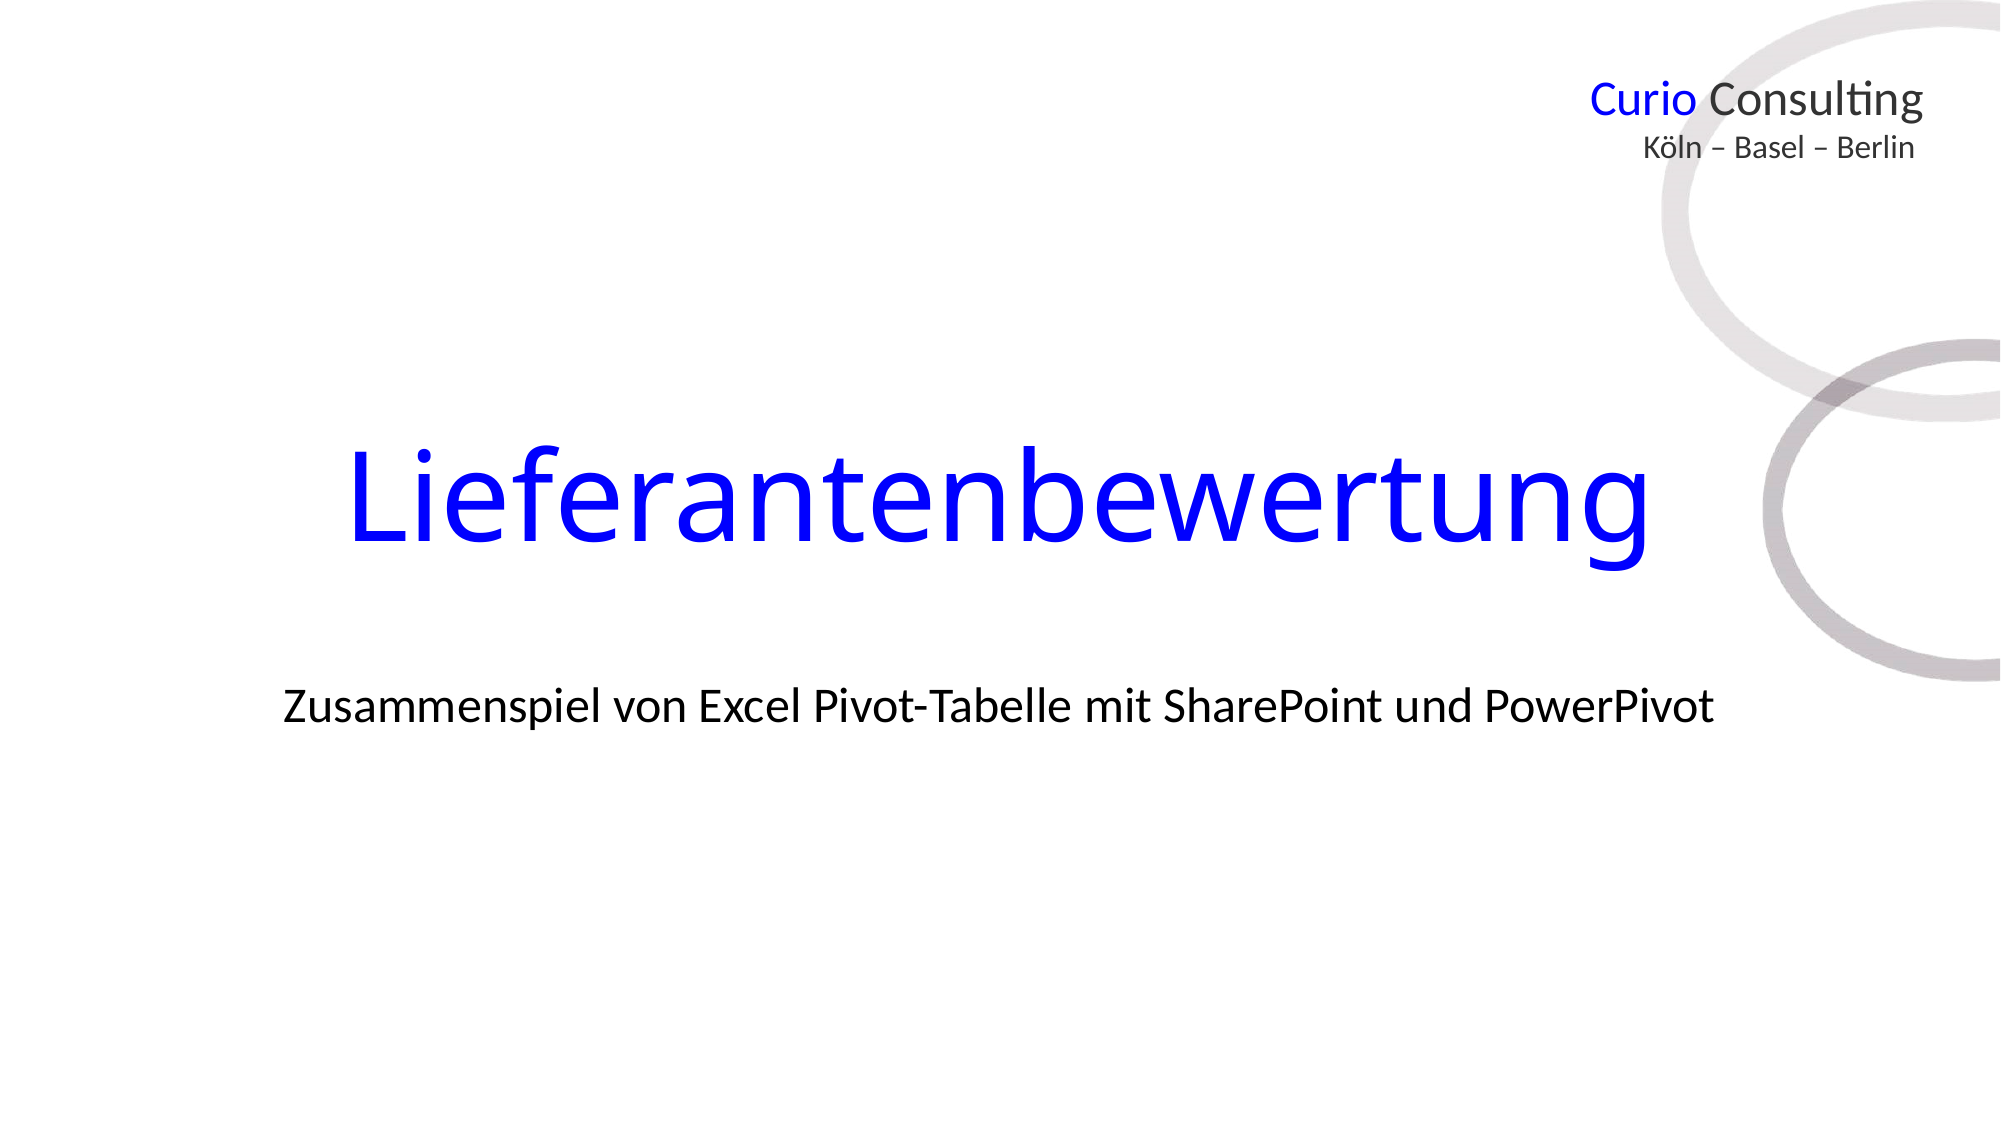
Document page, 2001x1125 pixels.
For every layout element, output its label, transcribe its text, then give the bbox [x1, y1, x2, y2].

subtitle Zusammenspiel von Excel Pivot-Tabelle mit SharePoint und PowerPivot [249, 590, 1750, 863]
title Lieferantenbewertung [249, 184, 1750, 576]
picture [1639, 0, 2001, 714]
